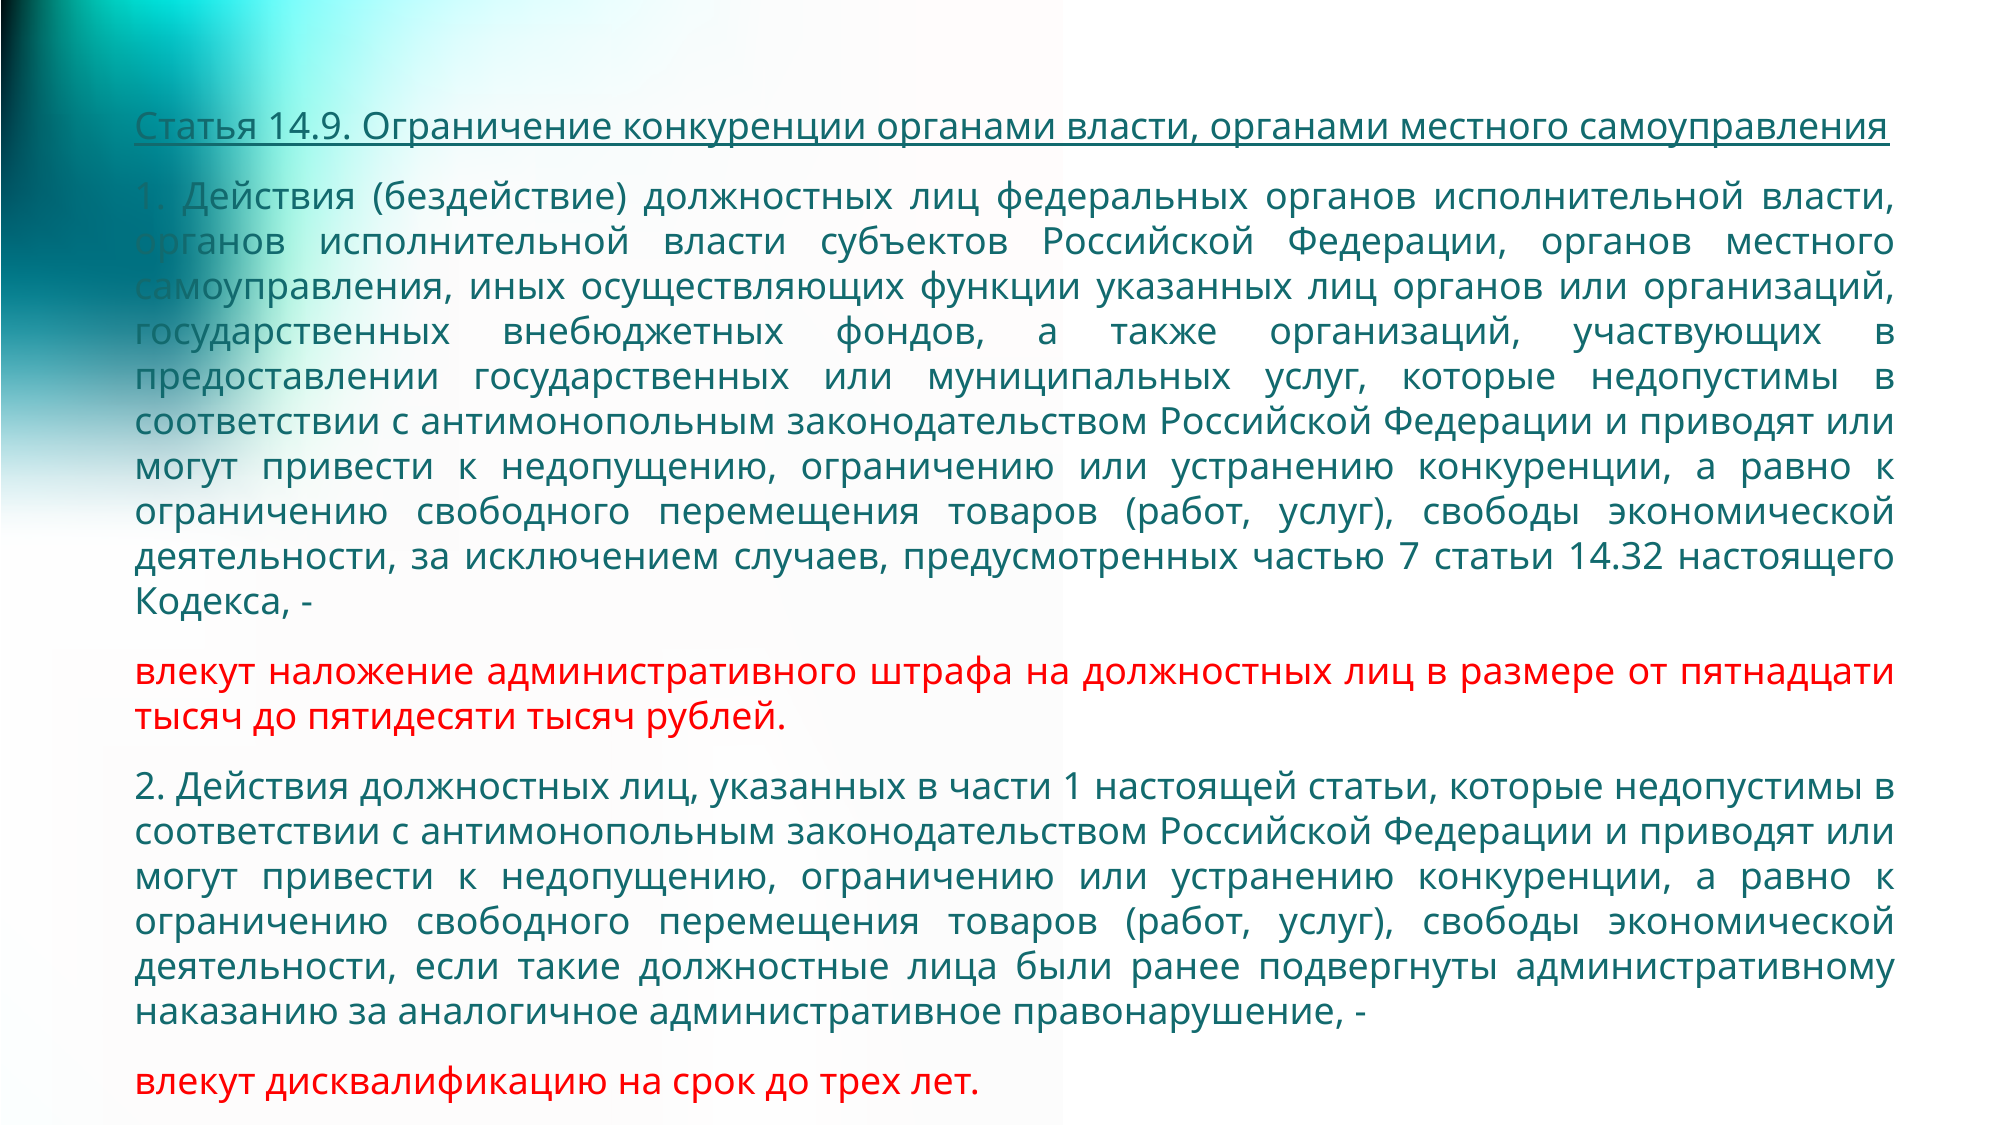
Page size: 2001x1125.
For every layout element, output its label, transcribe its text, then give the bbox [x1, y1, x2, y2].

text_box Статья 14.9. Ограничение конкуренции органами власти, органами местного самоуправления 1. Действия (бездействие) должностных лиц федеральных органов исполнительной власти, органов исполнительной власти субъектов Российской Федерации, органов местного самоуправления, иных осуществляющих функции указанных лиц органов или организаций, государственных внебюджетных фондов, а также организаций, участвующих в предоставлении государственных или муниципальных услуг, которые недопустимы в соответствии с антимонопольным законодательством Российской Федерации и приводят или могут привести к недопущению, ограничению или устранению конкуренции, а равно к ограничению свободного перемещения товаров (работ, услуг), свободы экономической деятельности, за исключением случаев, предусмотренных частью 7 статьи 14.32 настоящего Кодекса, - влекут наложение административного штрафа на должностных лиц в размере от пятнадцати тысяч до пятидесяти тысяч рублей. 2. Действия должностных лиц, указанных в части 1 настоящей статьи, которые недопустимы в соответствии с антимонопольным законодательством Российской Федерации и приводят или могут привести к недопущению, ограничению или устранению конкуренции, а равно к ограничению свободного перемещения товаров (работ, услуг), свободы экономической деятельности, если такие должностные лица были ранее подвергнуты административному наказанию за аналогичное административное правонарушение, - влекут дисквалификацию на срок до трех лет. [1067, 94, 1912, 1110]
picture [0, 0, 1063, 1125]
